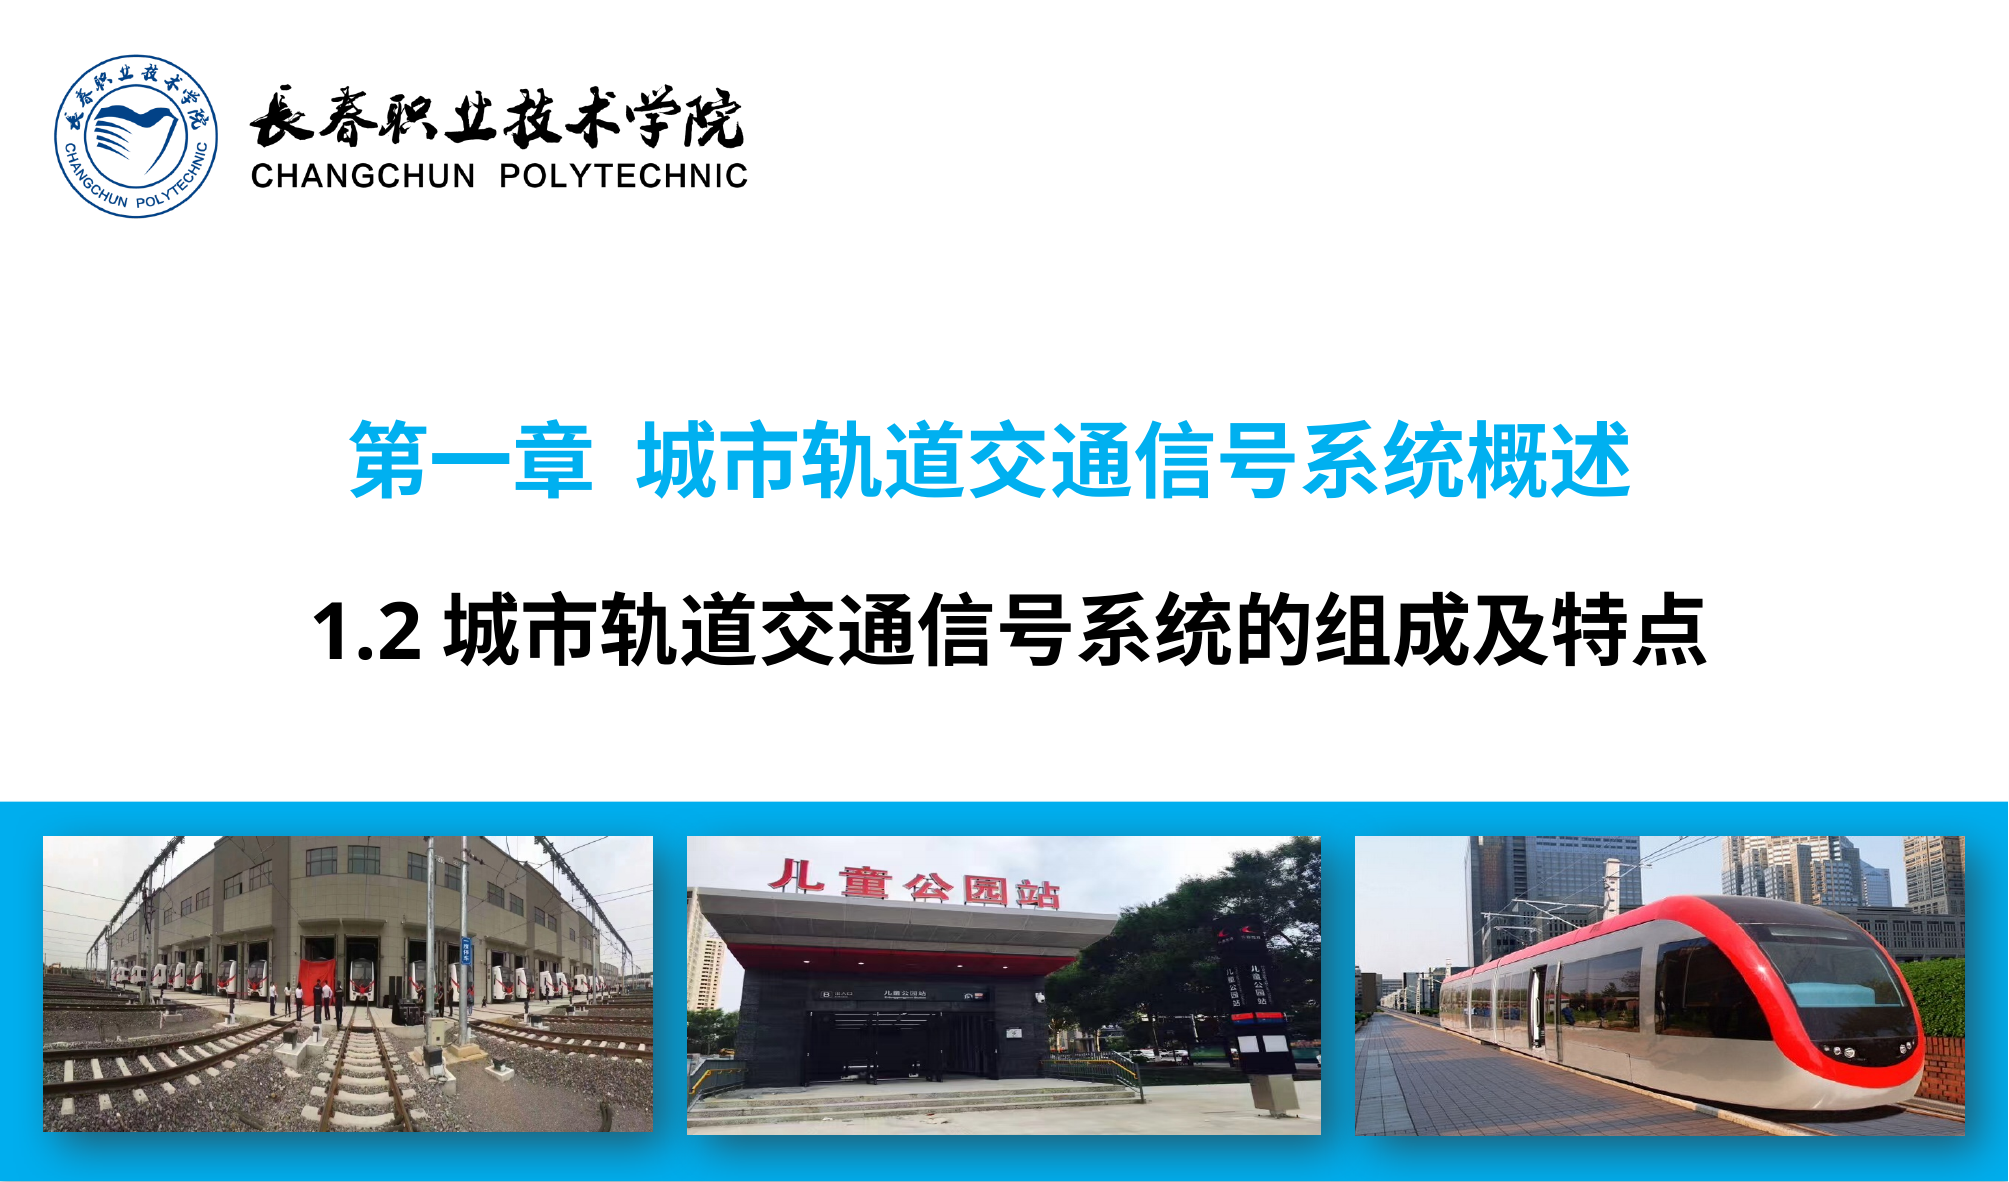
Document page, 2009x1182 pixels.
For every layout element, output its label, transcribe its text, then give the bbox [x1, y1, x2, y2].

text_box 第一章 城市轨道交通信号系统概述 [183, 344, 1796, 518]
picture [44, 837, 653, 1132]
text_box 1.2城市轨道交通信号系统的组成及特点 [289, 520, 1801, 736]
picture [688, 837, 1321, 1135]
text_box [0, 799, 2008, 1182]
picture [19, 51, 782, 222]
picture [1356, 837, 1966, 1136]
